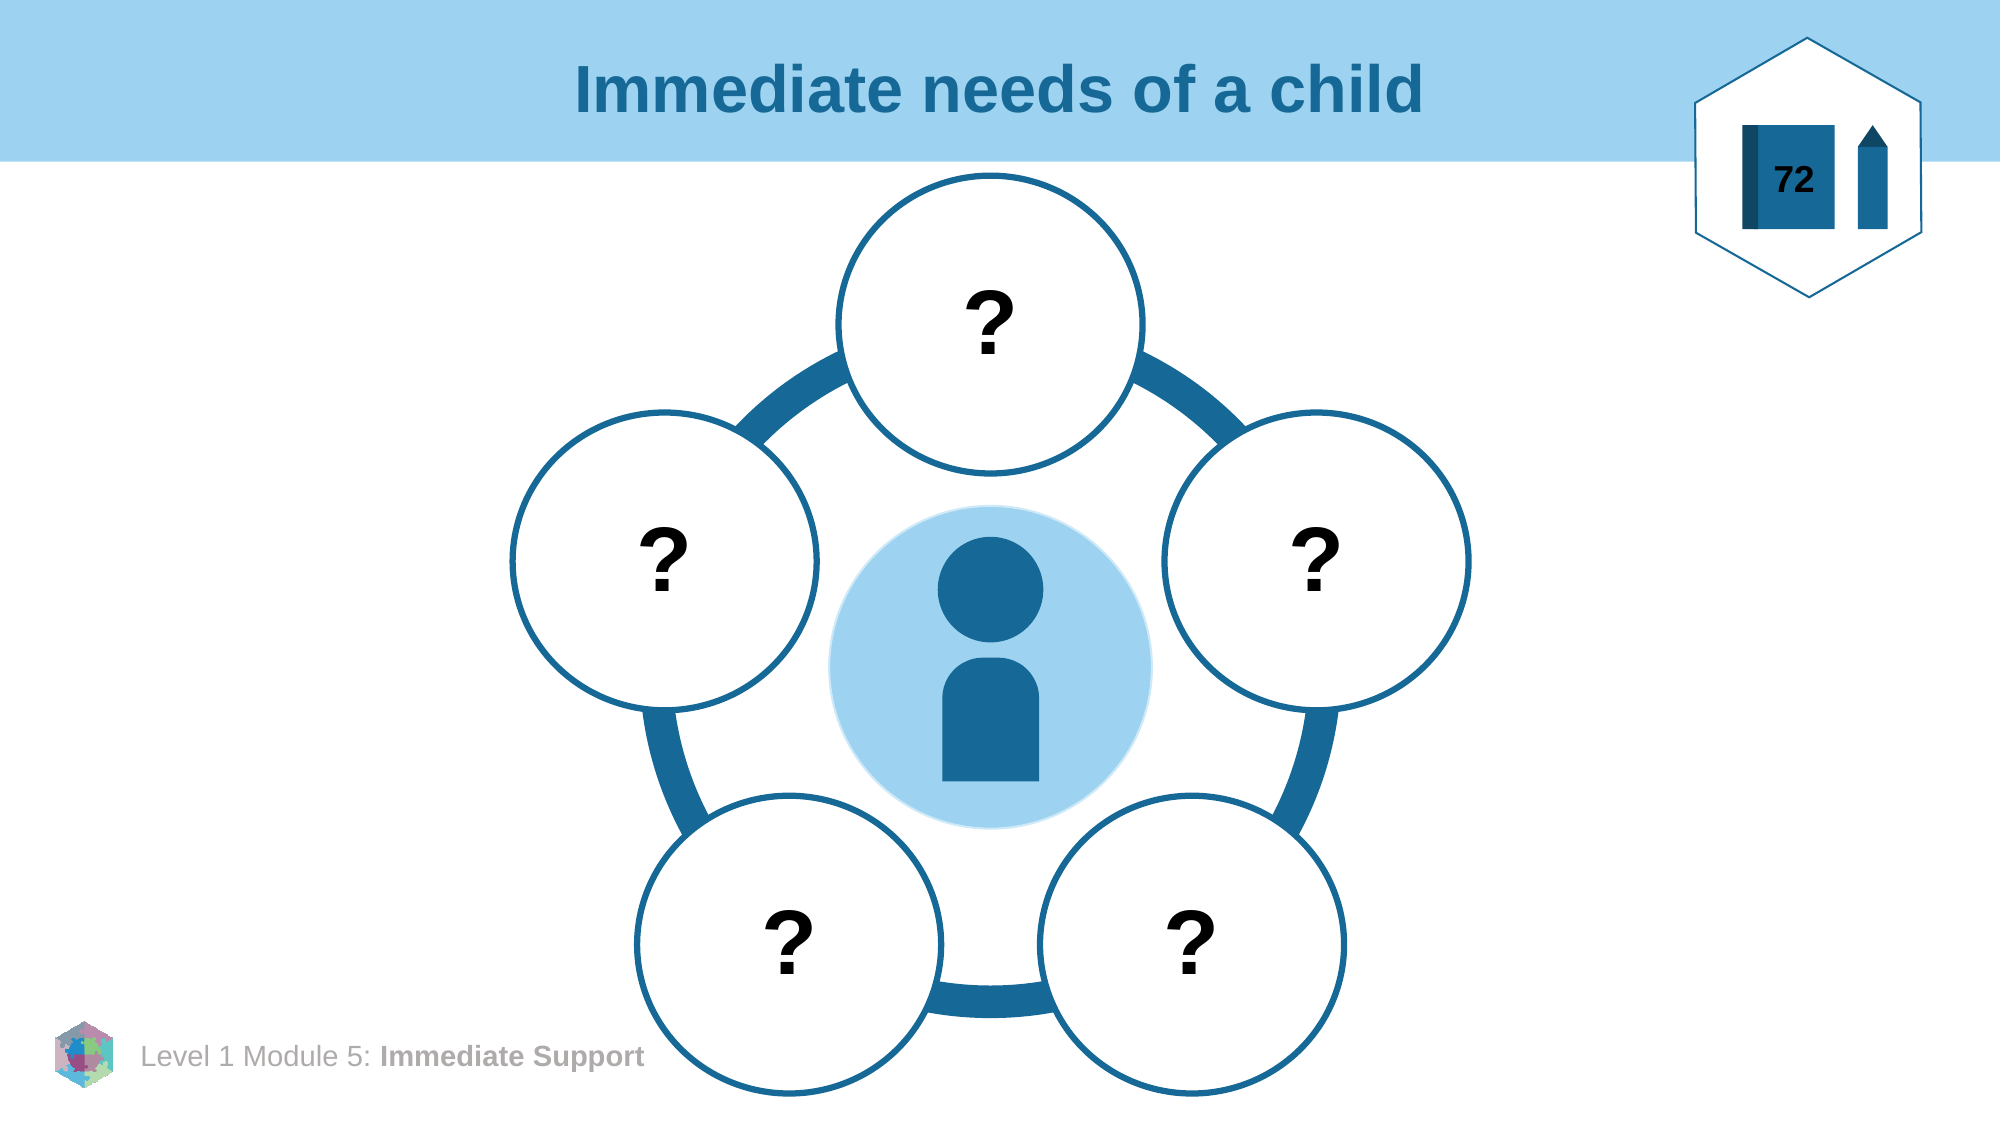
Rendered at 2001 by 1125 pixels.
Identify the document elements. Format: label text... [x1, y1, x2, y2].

picture [55, 1021, 113, 1088]
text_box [372, 208, 1609, 1061]
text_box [1677, 55, 1939, 280]
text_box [937, 536, 1044, 782]
title Immediate needs of a child [137, 19, 1863, 163]
